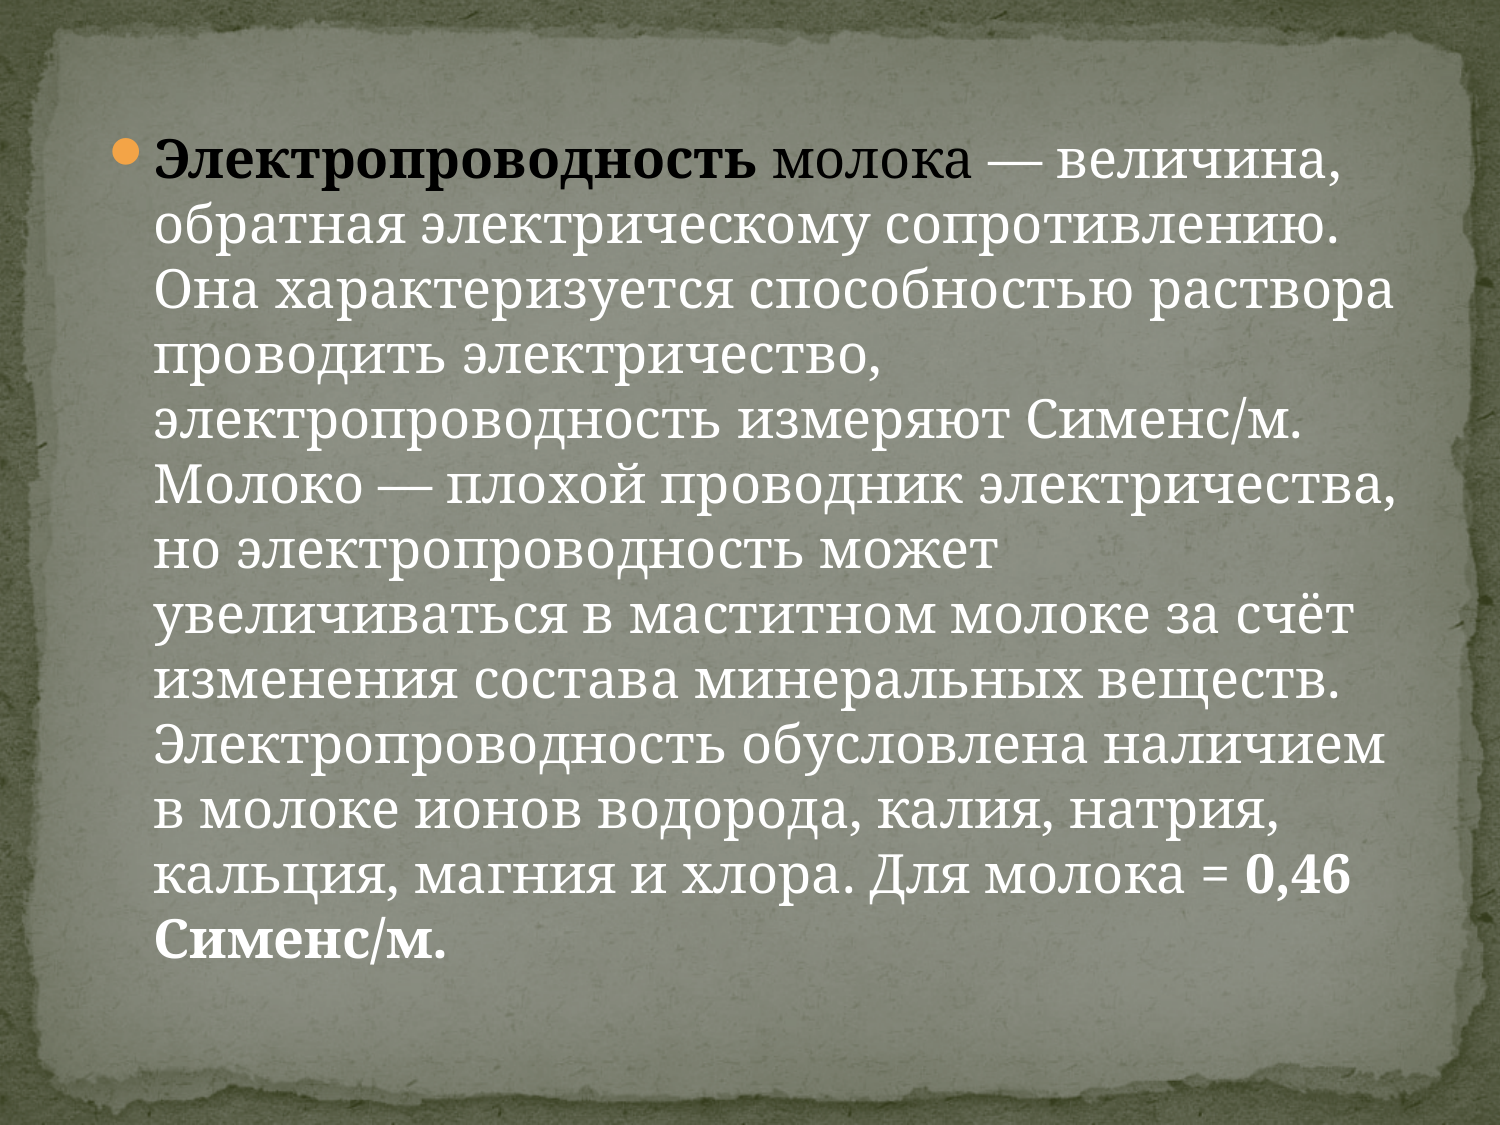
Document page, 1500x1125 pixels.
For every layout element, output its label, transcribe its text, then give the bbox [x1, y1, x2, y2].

list Электропроводность молока — величина, обратная электрическому сопротивлению. Она характеризуется способностью раствора проводить электричество, электропроводность измеряют Сименс/м. Молоко — плохой проводник электричества, но электропроводность может увеличиваться в маститном молоке за счёт изменения состава минеральных веществ. Электропроводность обусловлена наличием в молоке ионов водорода, калия, натрия, кальция, магния и хлора. Для молока = 0,46 Сименс/м. [93, 117, 1425, 926]
